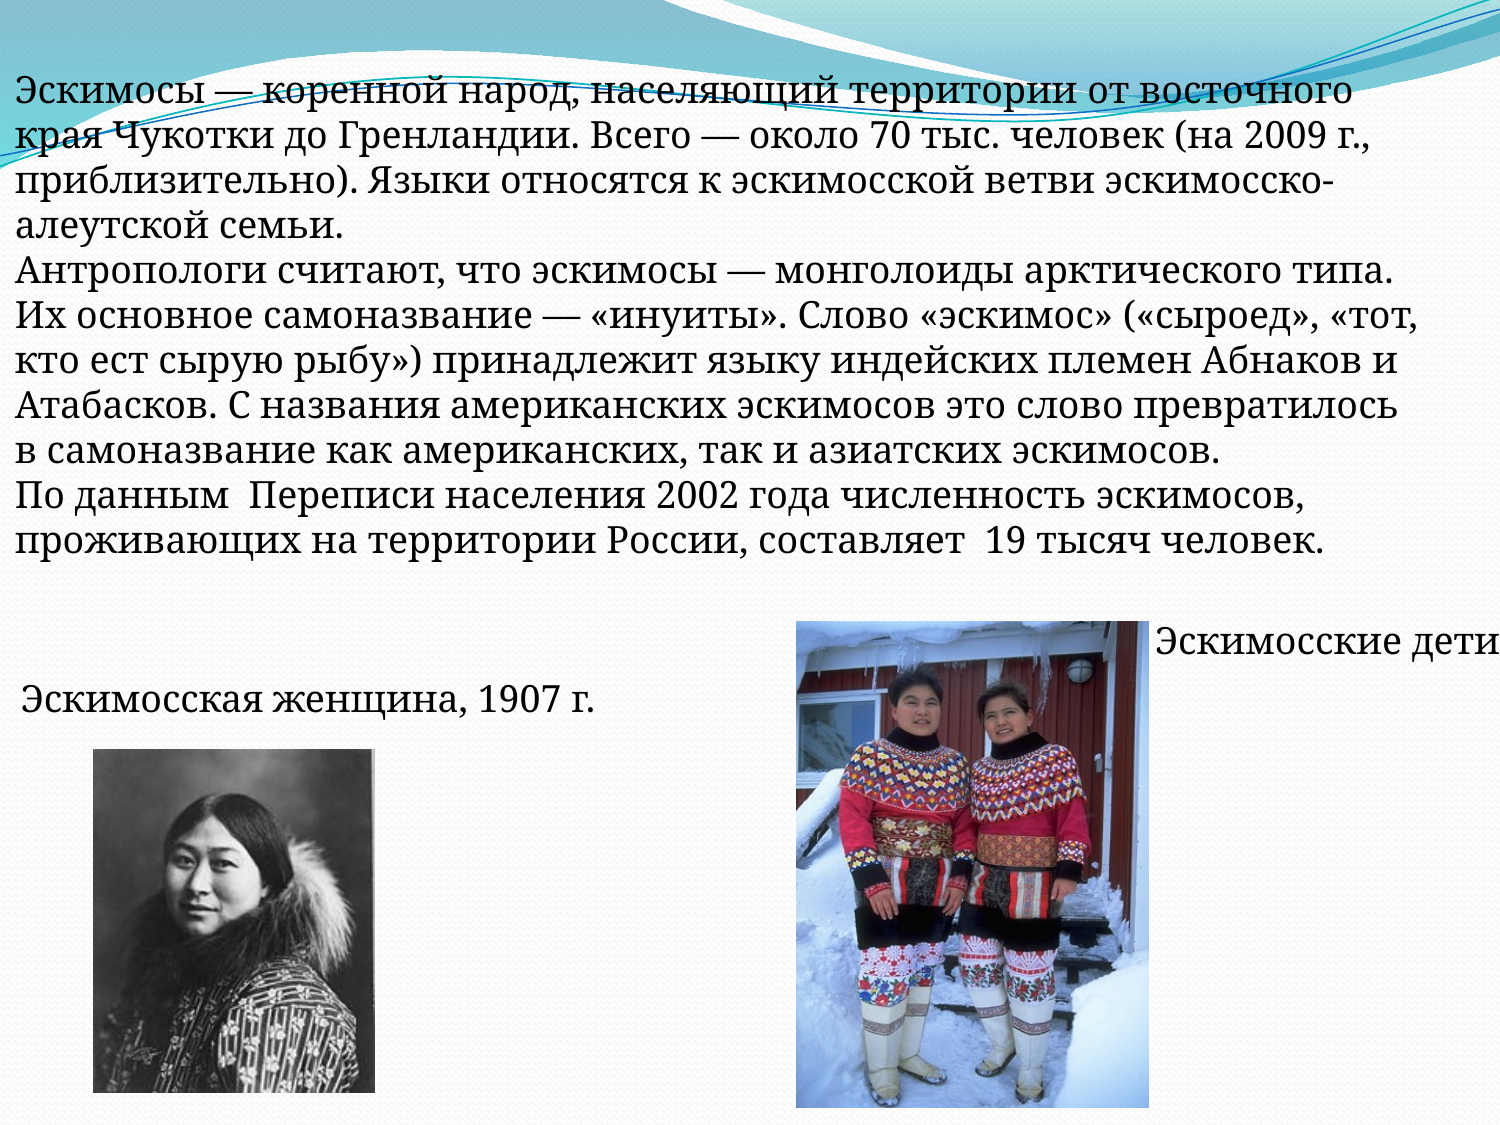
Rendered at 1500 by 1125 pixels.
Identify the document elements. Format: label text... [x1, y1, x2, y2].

text_box Эскимосские дети [1140, 609, 1500, 670]
text_box Эскимосская женщина, 1907 г. [6, 667, 611, 728]
picture [93, 749, 376, 1093]
text_box Эскимосы — коренной народ, населяющий территории от восточного края Чукотки до Гренландии. Всего — около 70 тыс. человек (на 2009 г., приблизительно). Языки относятся к эскимосской ветви эскимосско-алеутской семьи. Антропологи считают, что эскимосы — монголоиды арктического типа. Их основное самоназвание — «инуиты». Слово «эскимос» («сыроед», «тот, кто ест сырую рыбу») принадлежит языку индейских племен Абнаков и Атабасков. С названия американских эскимосов это слово превратилось в самоназвание как американских, так и азиатских эскимосов. По данным Переписи населения 2002 года численность эскимосов, проживающих на территории России, составляет 19 тысяч человек. [0, 58, 1442, 614]
picture [796, 620, 1149, 1108]
